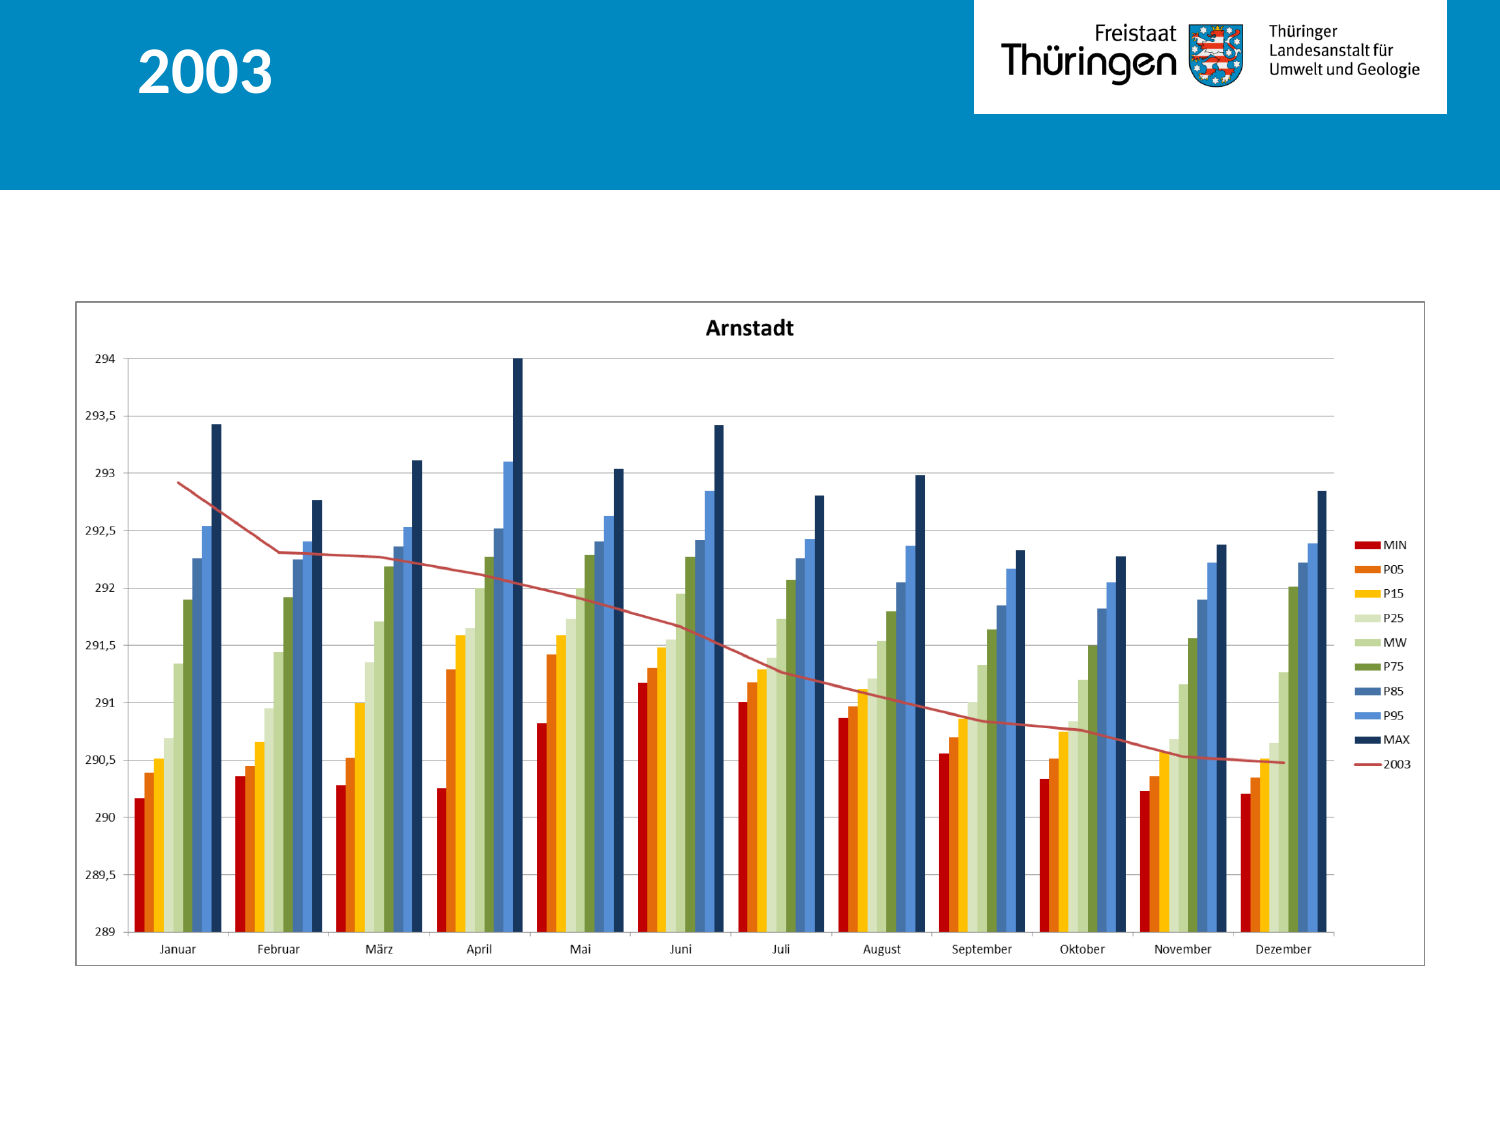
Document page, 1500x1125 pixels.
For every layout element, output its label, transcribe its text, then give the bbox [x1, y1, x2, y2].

picture [975, 0, 1446, 113]
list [74, 301, 1426, 966]
text_box 2003 [64, 19, 845, 114]
